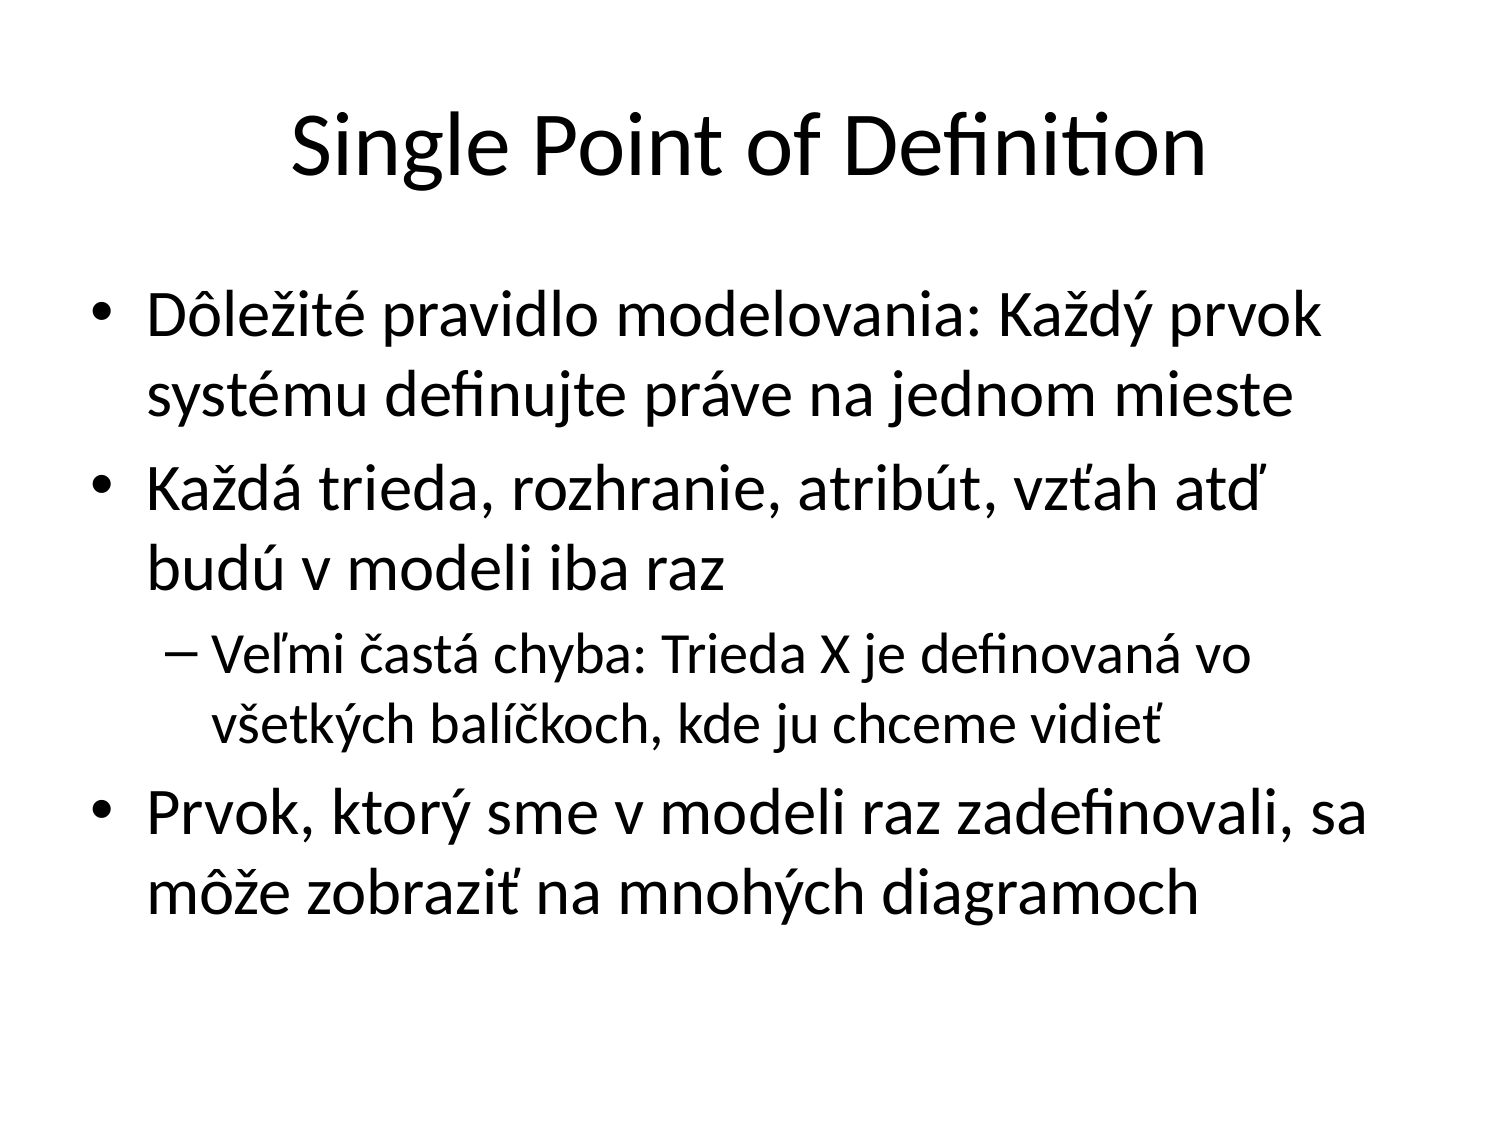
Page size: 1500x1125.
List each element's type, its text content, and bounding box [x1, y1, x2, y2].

list Dôležité pravidlo modelovania: Každý prvok systému definujte práve na jednom mieste Každá trieda, rozhranie, atribút, vzťah atď budú v modeli iba raz Veľmi častá chyba: Trieda X je definovaná vo všetkých balíčkoch, kde ju chceme vidieť Prvok, ktorý sme v modeli raz zadefinovali, sa môže zobraziť na mnohých diagramoch [75, 262, 1425, 1005]
title Single Point of Definition [75, 45, 1425, 233]
